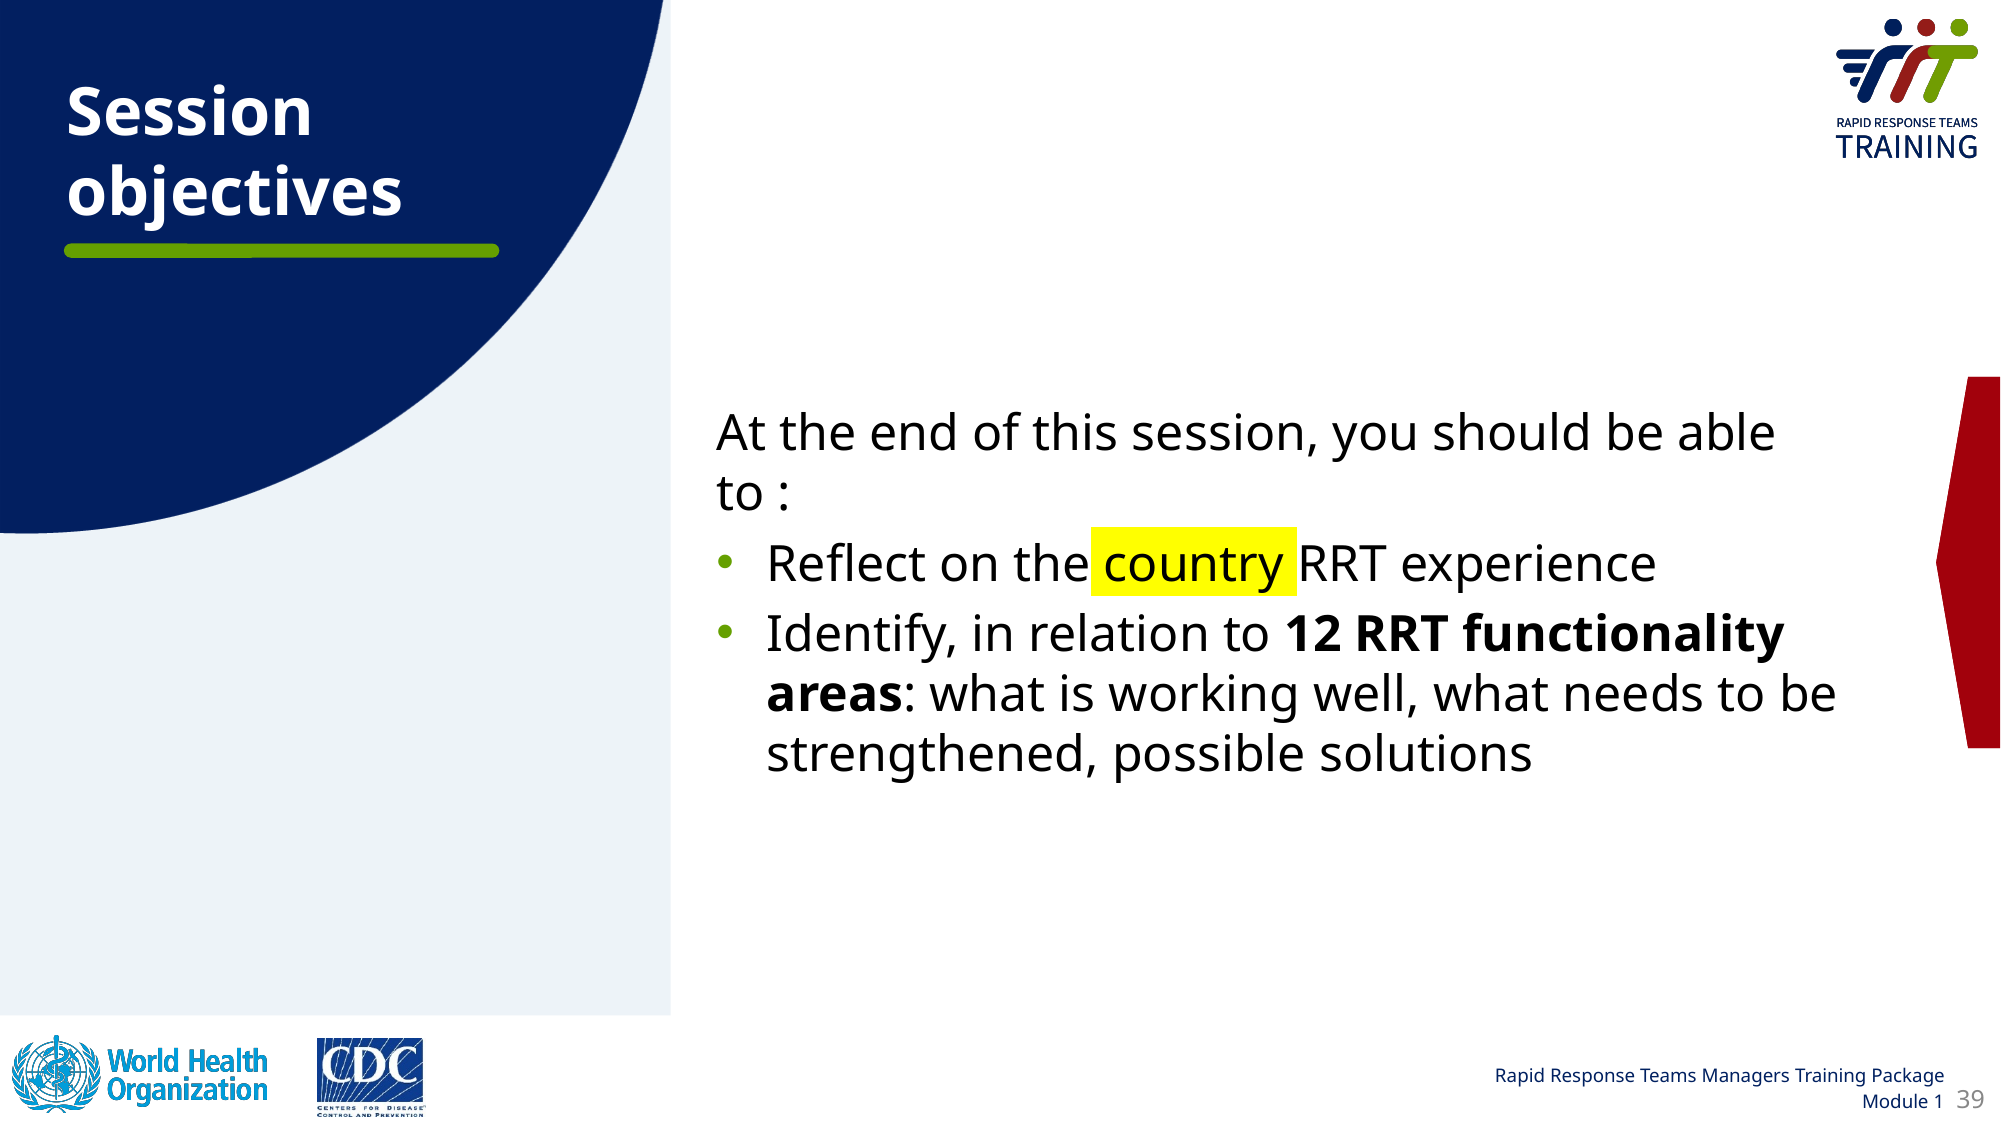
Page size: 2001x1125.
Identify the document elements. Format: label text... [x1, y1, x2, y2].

picture [22, 1062, 26, 1077]
picture [34, 1054, 43, 1078]
picture [1835, 19, 1978, 167]
text_box 39 [1557, 1075, 1993, 1121]
picture [317, 1038, 426, 1117]
picture [30, 1083, 37, 1091]
picture [46, 1056, 54, 1062]
picture [50, 1108, 62, 1113]
picture [12, 1083, 48, 1113]
picture [36, 1088, 78, 1105]
picture [40, 1062, 47, 1070]
text_box Session objectives [59, 61, 531, 237]
text_box At the end of this session, you should be able to : Reflect on the country RRT experience Identify, in relation to 12 RRT functionality areas: what is working well, what needs to be strengthened, possible solutions [708, 393, 1866, 930]
picture [24, 1054, 36, 1087]
picture [12, 1035, 54, 1068]
text_box [1936, 376, 2000, 749]
picture [71, 1053, 90, 1091]
picture [0, 0, 670, 538]
picture [59, 1035, 267, 1113]
